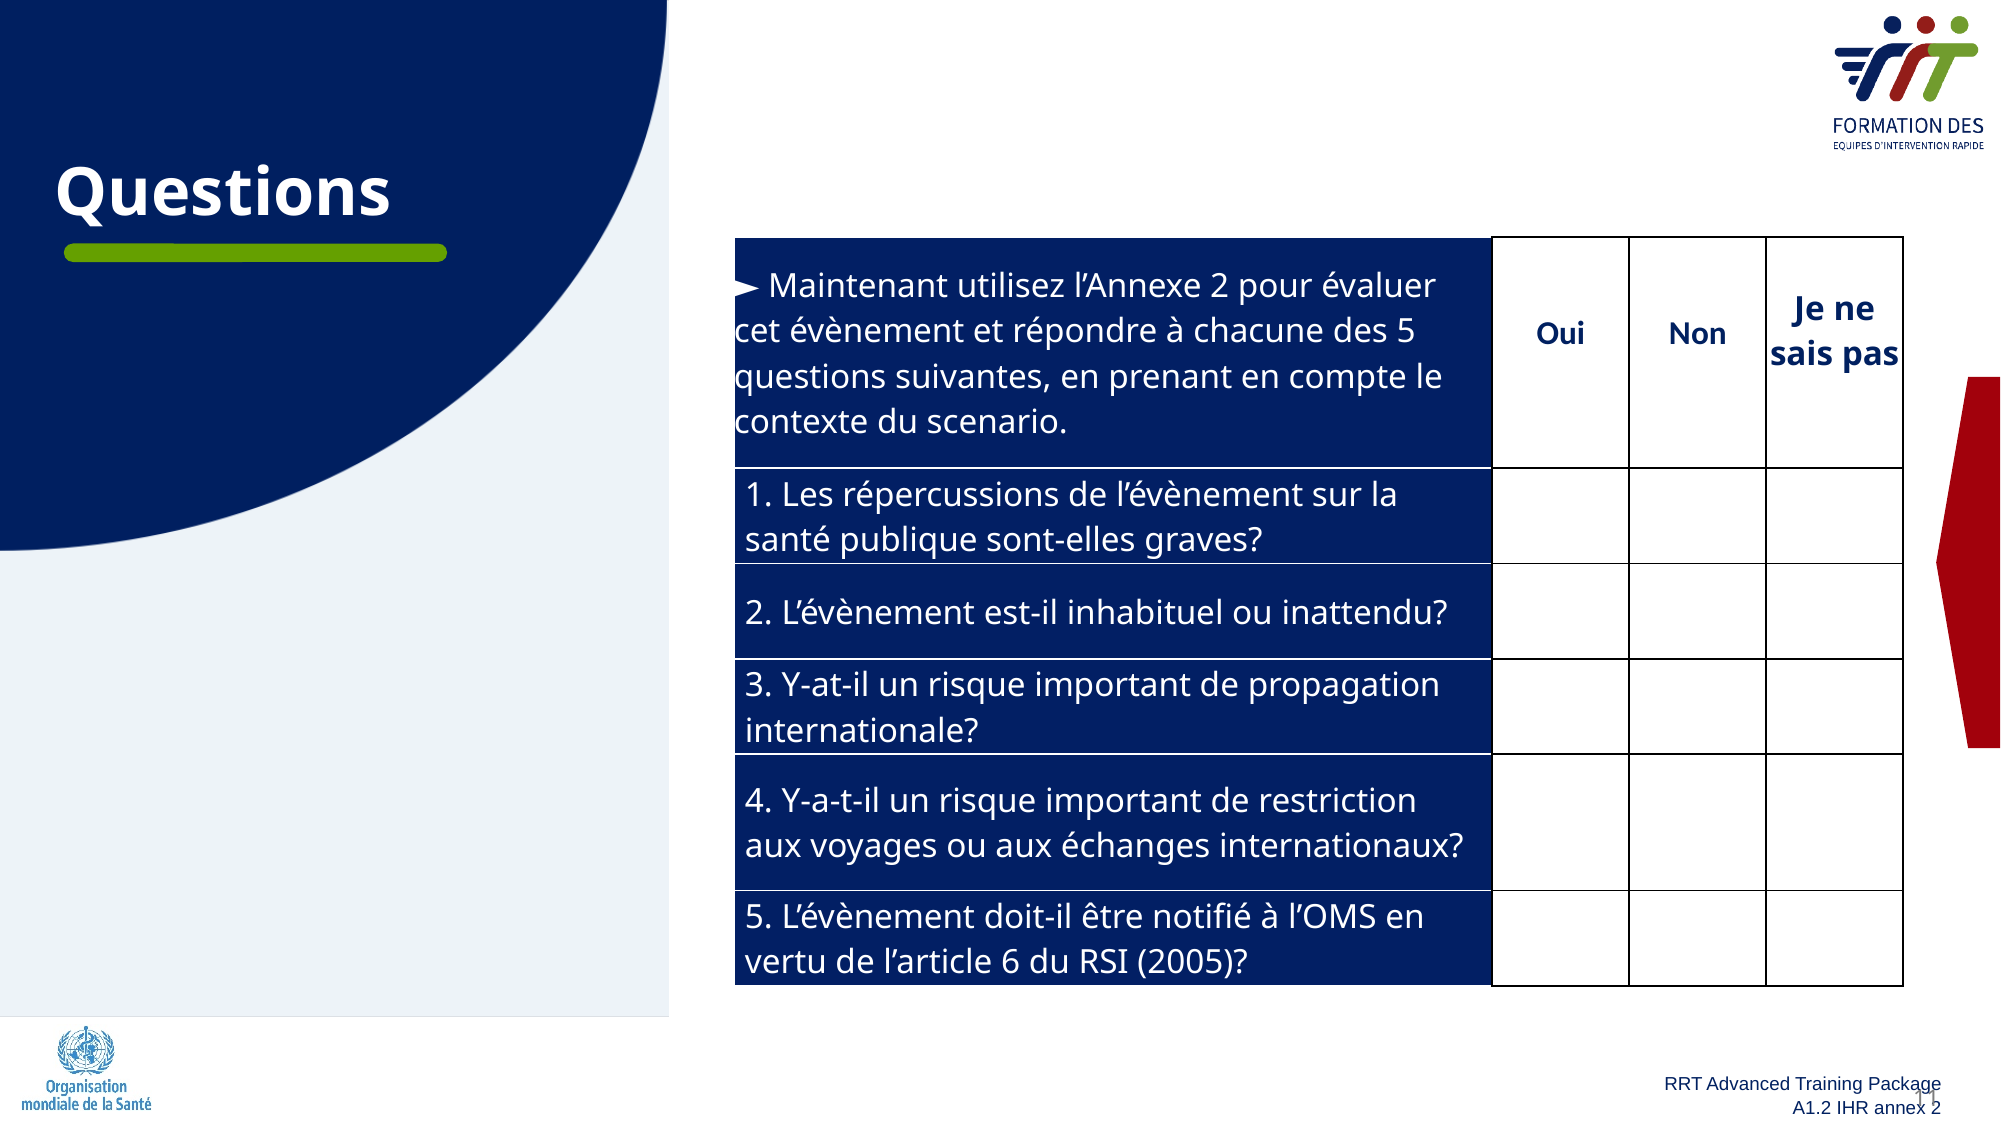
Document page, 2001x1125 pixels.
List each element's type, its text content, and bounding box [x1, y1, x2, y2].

table_cell [1767, 755, 1902, 890]
table_cell [1767, 891, 1902, 985]
table_cell 2. L’évènement est-il inhabituel ou inattendu? [735, 564, 1491, 658]
table_cell [1767, 564, 1902, 658]
table_cell [1630, 891, 1765, 985]
table_cell [1630, 755, 1765, 890]
table_cell [1630, 564, 1765, 658]
table_header Oui [1493, 238, 1628, 467]
table_header Non [1630, 238, 1765, 467]
table_cell 3. Y-at-il un risque important de propagation internationale? [735, 660, 1491, 753]
text_box Questions [47, 140, 400, 236]
picture [20, 1024, 152, 1111]
table_cell [1767, 660, 1902, 753]
table_cell [1630, 469, 1765, 563]
table_cell [1767, 469, 1902, 563]
table_cell 5. L’évènement doit-il être notifié à l’OMS en vertu de l’article 6 du RSI (2005)? [735, 891, 1491, 985]
table_cell [1493, 891, 1628, 985]
picture [0, 0, 669, 1018]
table_header Je ne sais pas [1767, 238, 1902, 467]
table_cell [1493, 469, 1628, 563]
table_cell [1630, 660, 1765, 753]
table_cell [1493, 564, 1628, 658]
table_header ► Maintenant utilisez l’Annexe 2 pour évaluer cet évènement et répondre à chacune des 5 questions suivantes, en prenant en compte le contexte du scenario. [735, 238, 1491, 467]
table_cell 1. Les répercussions de l’évènement sur la santé publique sont-elles graves? [735, 469, 1491, 563]
table_cell [1493, 660, 1628, 753]
table_cell [1493, 755, 1628, 890]
table_cell 4. Y-a-t-il un risque important de restriction aux voyages ou aux échanges internationaux? [735, 755, 1491, 890]
picture [1833, 15, 1984, 151]
